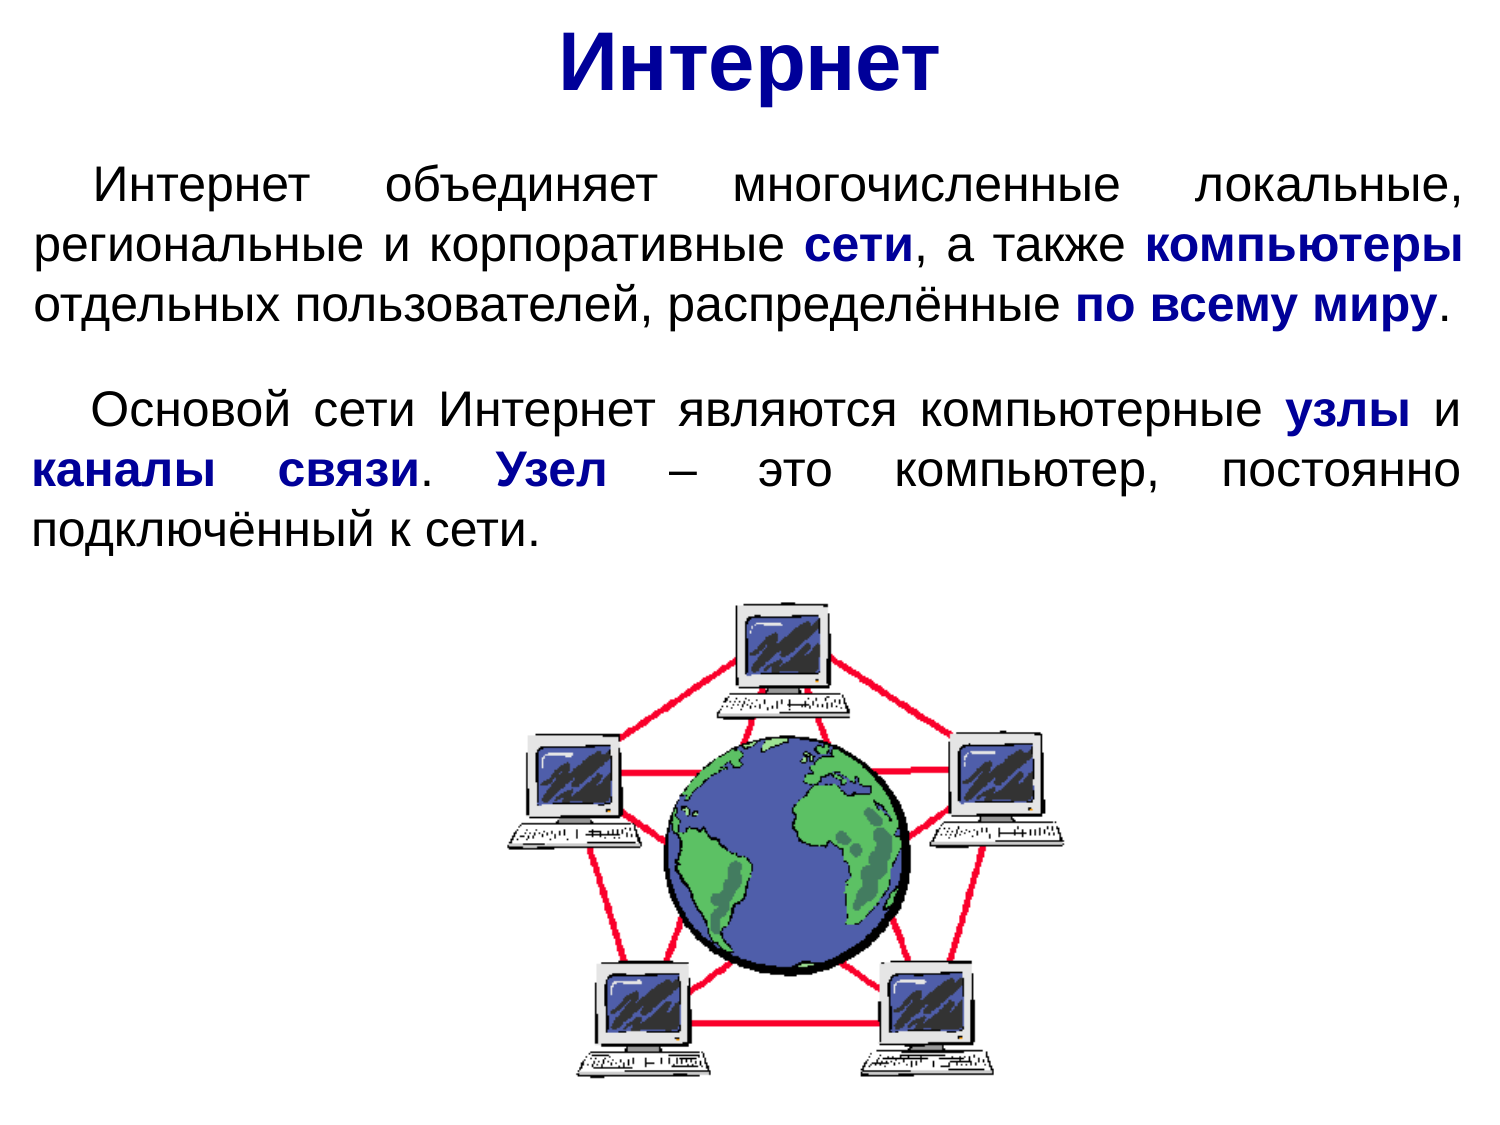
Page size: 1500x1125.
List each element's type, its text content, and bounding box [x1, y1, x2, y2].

text_box Основой сети Интернет являются компьютерные узлы и каналы связи. Узел – это компьютер, постоянно подключённый к сети. [16, 368, 1477, 564]
text_box Интернет [81, 0, 1419, 117]
picture [491, 587, 1080, 1095]
text_box Интернет объединяет многочисленные локальные, региональные и корпоративные сети, а также компьютеры отдельных пользователей, распределённые по всему миру. [18, 144, 1479, 340]
